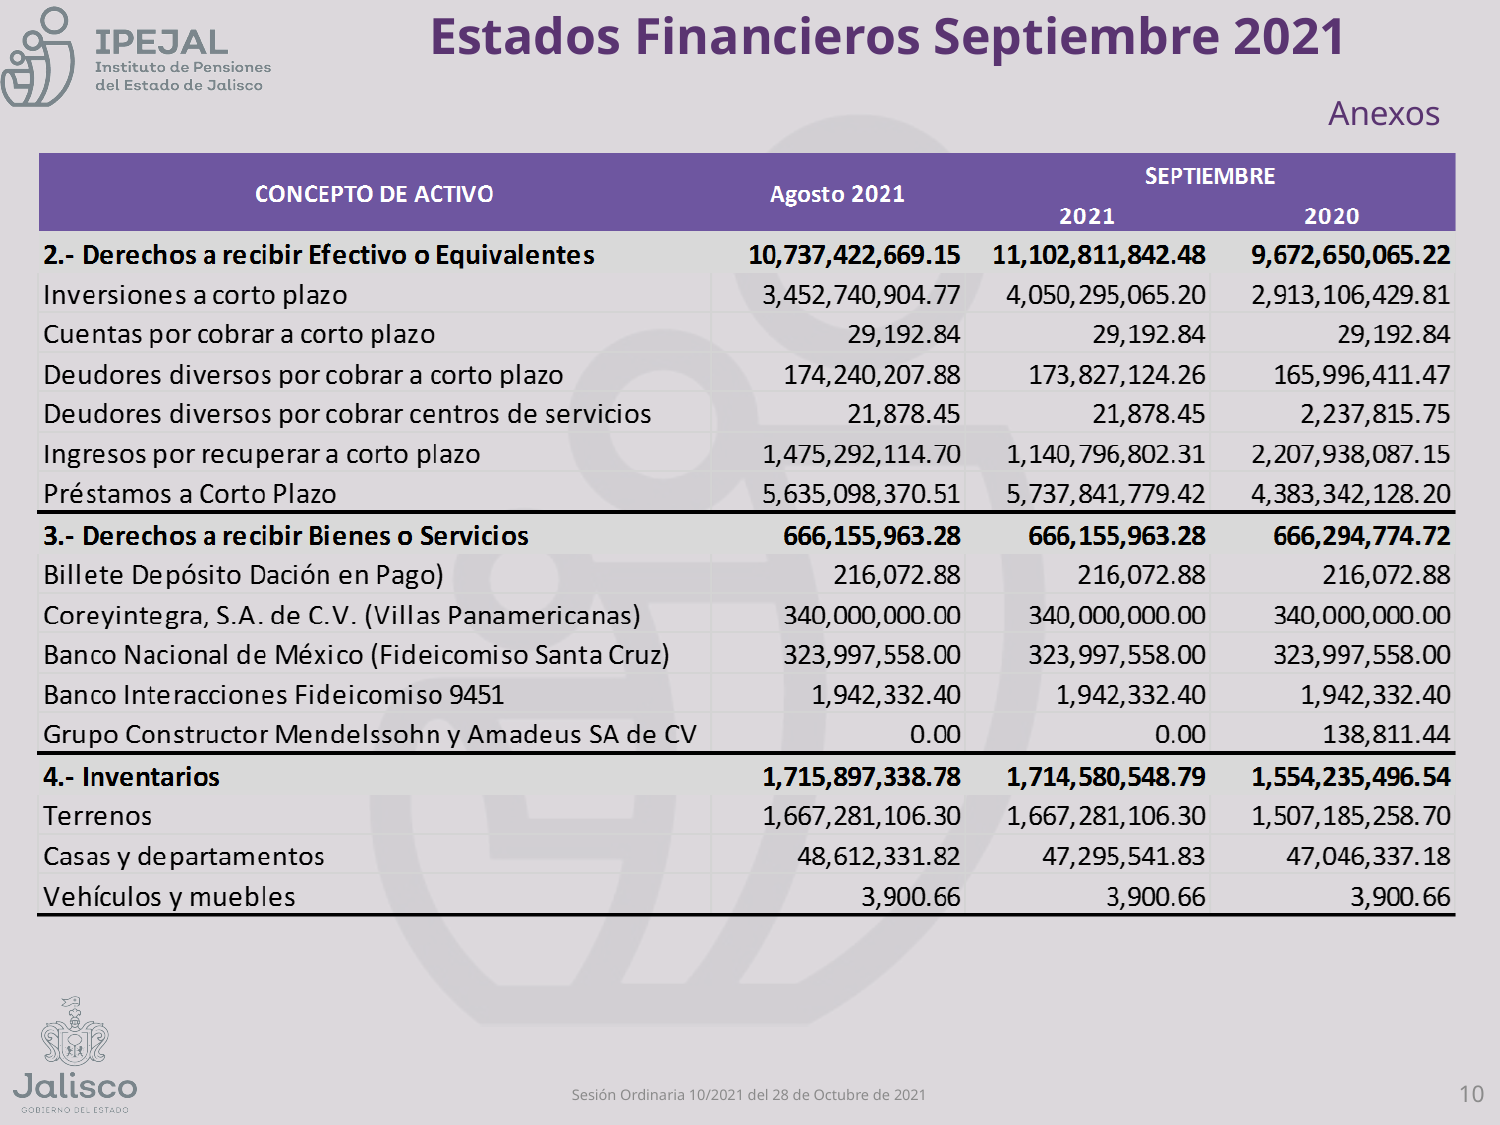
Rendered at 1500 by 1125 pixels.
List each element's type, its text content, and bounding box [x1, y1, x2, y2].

text_box Anexos [714, 84, 1456, 140]
slide_number 10 [1411, 1065, 1500, 1125]
picture [37, 150, 1457, 917]
picture [0, 988, 166, 1125]
footer Sesión Ordinaria 10/2021 del 28 de Octubre de 2021 [471, 1065, 1028, 1125]
text_box Estados Financieros Septiembre 2021 [277, 4, 1500, 130]
picture [0, 6, 271, 107]
